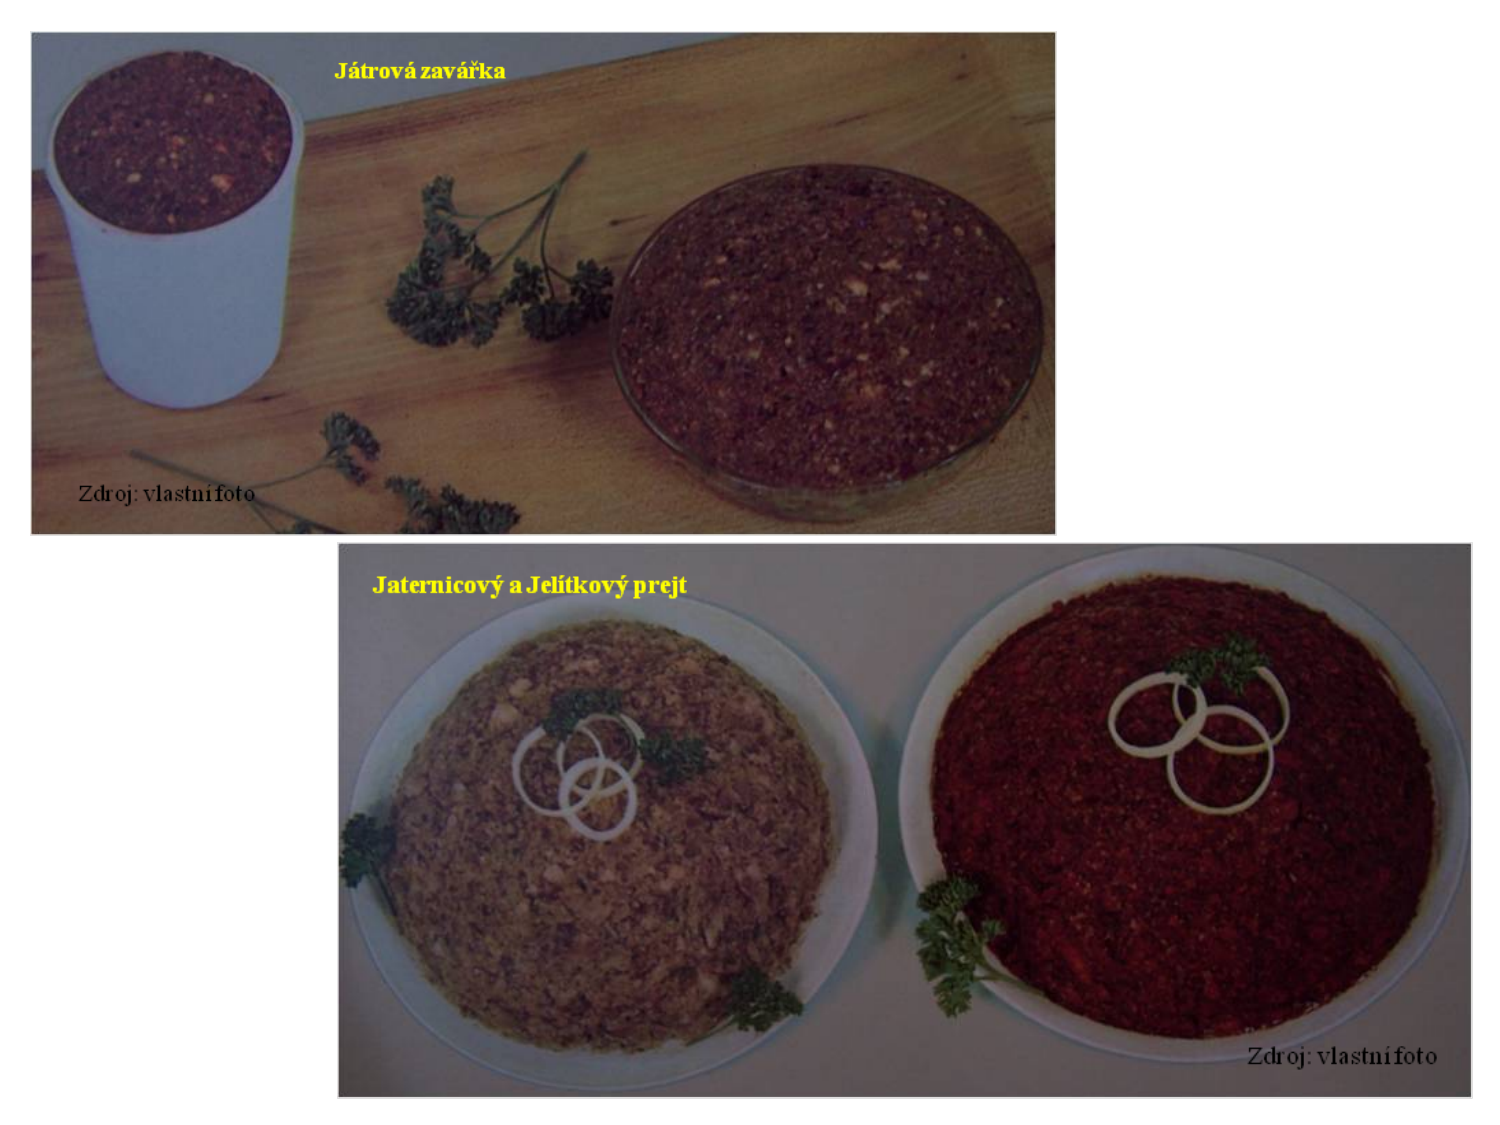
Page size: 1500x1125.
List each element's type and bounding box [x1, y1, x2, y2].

picture [29, 30, 1058, 537]
picture [336, 541, 1474, 1100]
